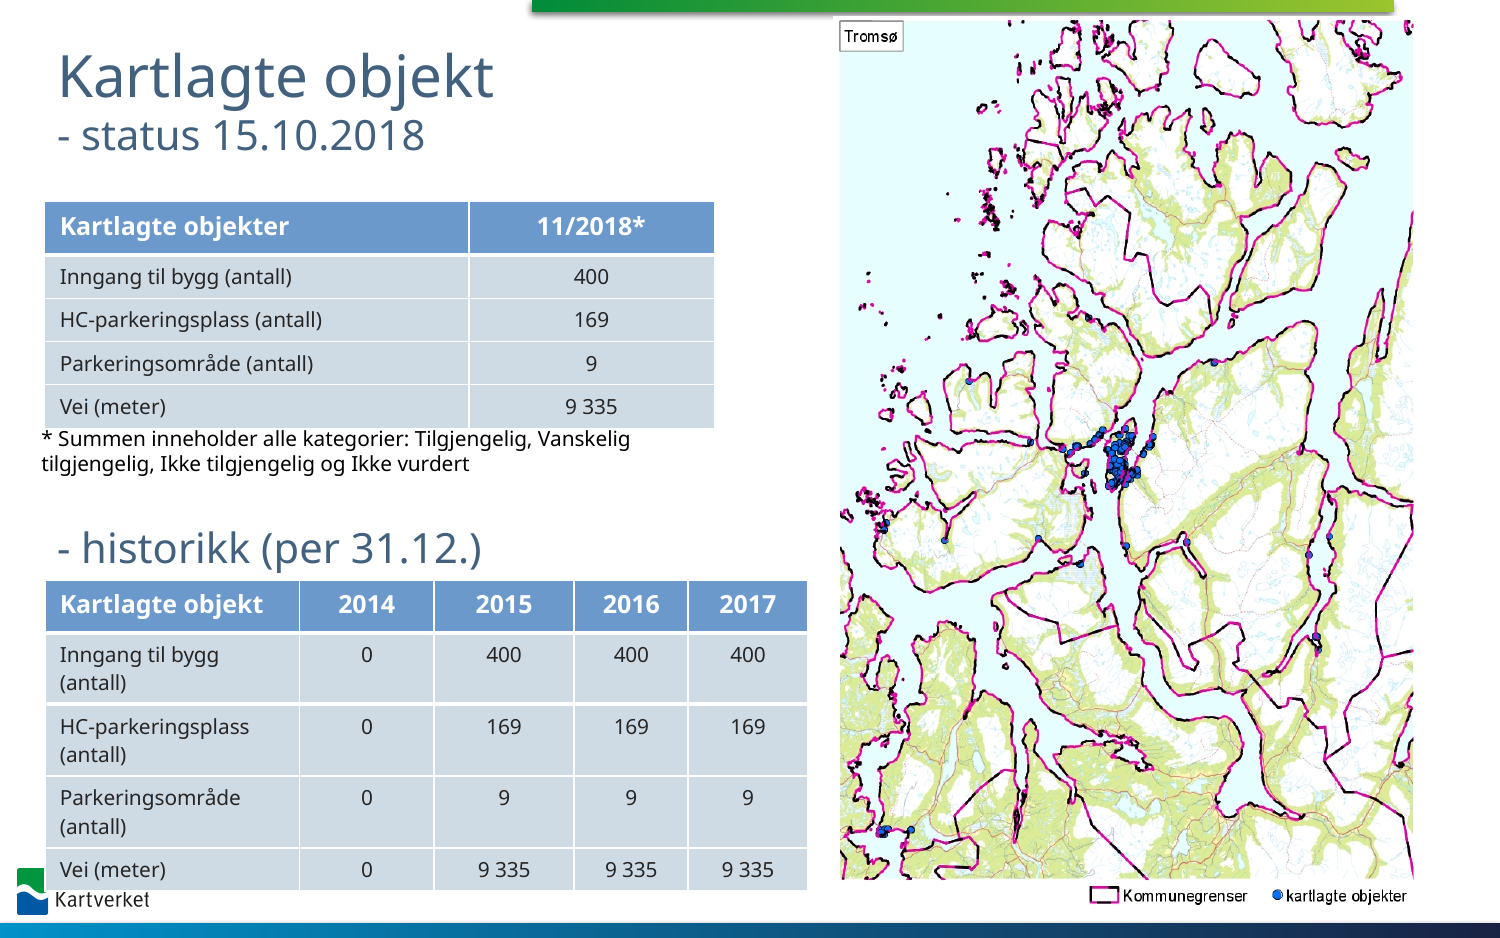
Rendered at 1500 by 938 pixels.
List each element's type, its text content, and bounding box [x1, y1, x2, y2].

text_box - historikk (per 31.12.) [42, 496, 828, 580]
table_cell 9 [689, 777, 807, 847]
table_cell 400 [689, 635, 807, 702]
table_header 2016 [575, 581, 687, 631]
table_cell 0 [300, 777, 433, 847]
table_cell Parkeringsområde (antall) [46, 777, 299, 847]
table_cell 400 [470, 257, 714, 298]
table_cell Inngang til bygg (antall) [46, 635, 299, 702]
table_cell Inngang til bygg (antall) [45, 257, 468, 298]
table_header 2015 [435, 581, 573, 631]
table_cell 400 [435, 635, 573, 702]
table_cell 169 [470, 299, 714, 341]
table_cell Parkeringsområde (antall) [45, 342, 468, 384]
table_header Kartlagte objekter [45, 202, 468, 253]
picture [833, 16, 1419, 913]
table_cell Vei (meter) [46, 849, 299, 890]
table_header Kartlagte objekt [46, 581, 299, 631]
table_cell 0 [300, 635, 433, 702]
table_cell 169 [575, 706, 687, 775]
table_cell Vei (meter) [45, 385, 468, 417]
table_cell 9 [470, 342, 714, 384]
table_cell 400 [575, 635, 687, 702]
table_cell 9 335 [435, 849, 573, 890]
table_cell 169 [435, 706, 573, 775]
table_header 2017 [689, 581, 807, 631]
table_cell 9 335 [470, 385, 714, 428]
text_box * Summen inneholder alle kategorier: Tilgjengelig, Vanskelig tilgjengelig, Ikke tilgjengelig og Ikke vurdert [26, 417, 711, 483]
table_header 2014 [300, 581, 433, 631]
table_cell 9 [435, 777, 573, 847]
table_header 11/2018* [470, 202, 714, 253]
table_cell HC-parkeringsplass (antall) [46, 706, 299, 775]
table_cell 0 [300, 849, 433, 890]
table_cell 9 [575, 777, 687, 847]
table_cell 169 [689, 706, 807, 775]
table_cell 0 [300, 706, 433, 775]
table_cell HC-parkeringsplass (antall) [45, 299, 468, 341]
table_cell 9 335 [689, 849, 807, 890]
table_cell 9 335 [575, 849, 687, 890]
text_box Kartlagte objekt - status 15.10.2018 [42, 24, 828, 167]
